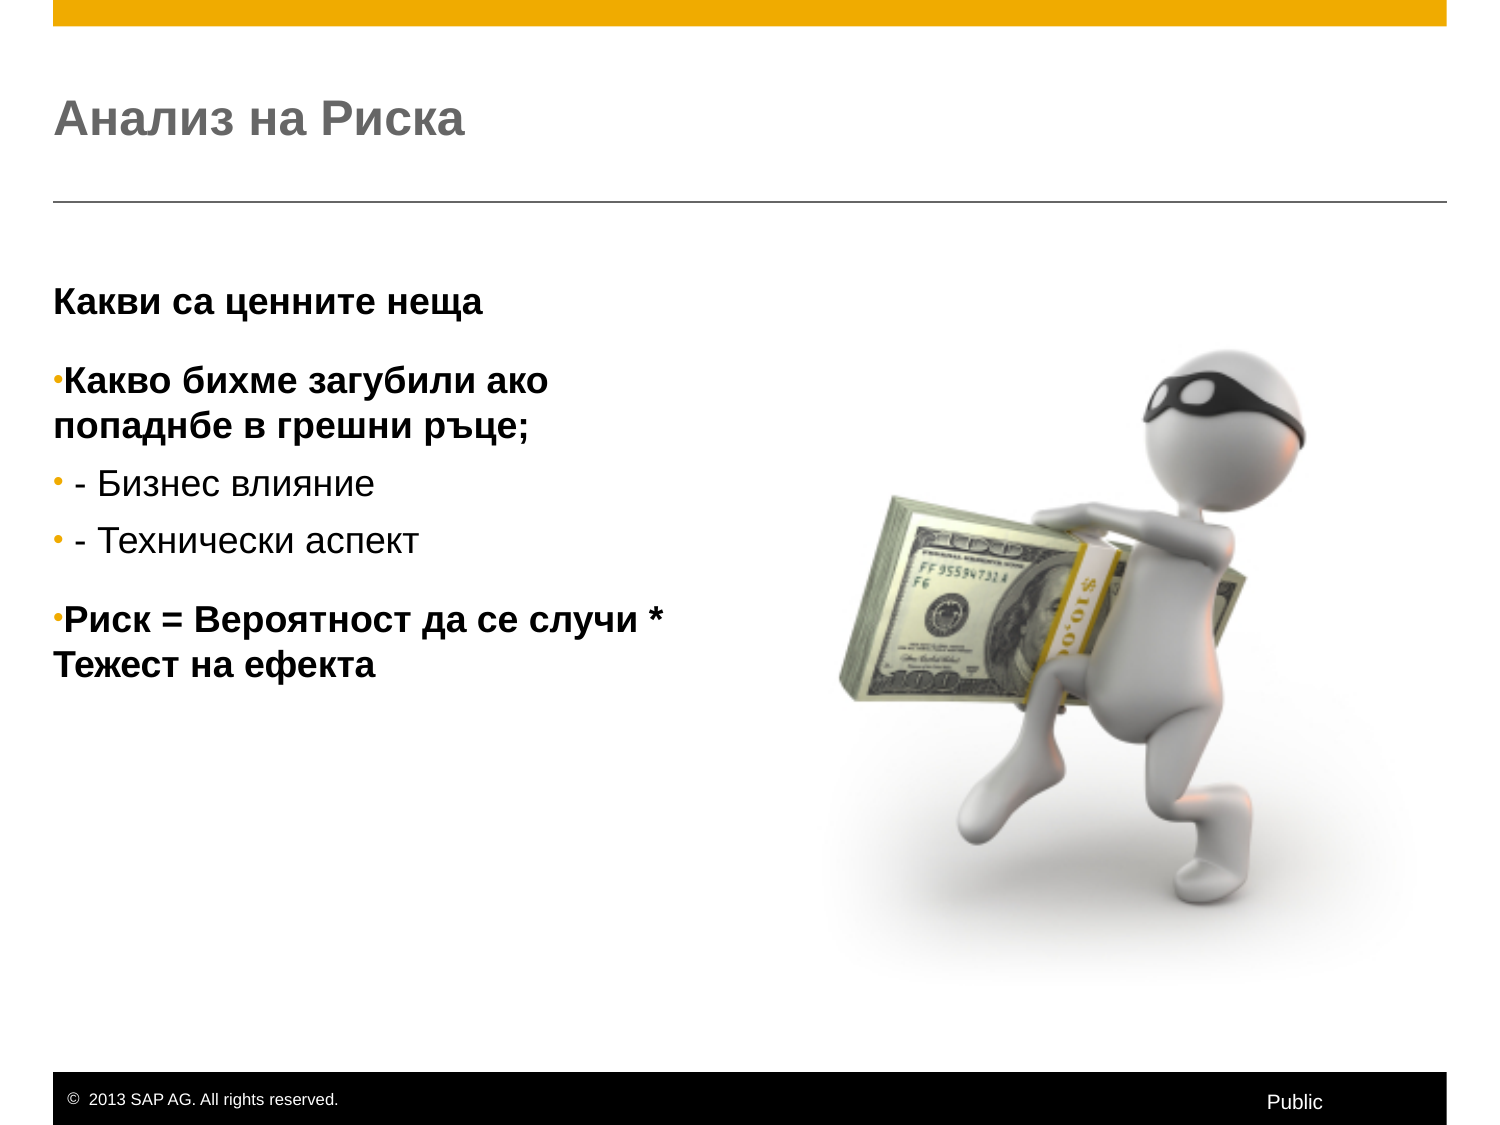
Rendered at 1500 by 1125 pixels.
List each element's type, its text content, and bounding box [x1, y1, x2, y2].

picture [763, 277, 1448, 999]
list Какви са ценните неща Какво бихме загубили ако попаднбе в грешни ръце; - Бизнес влияние - Технически аспект Риск = Вероятност да се случи * Тежест на ефекта [53, 277, 737, 998]
title Анализ на Риска [53, 53, 1447, 178]
